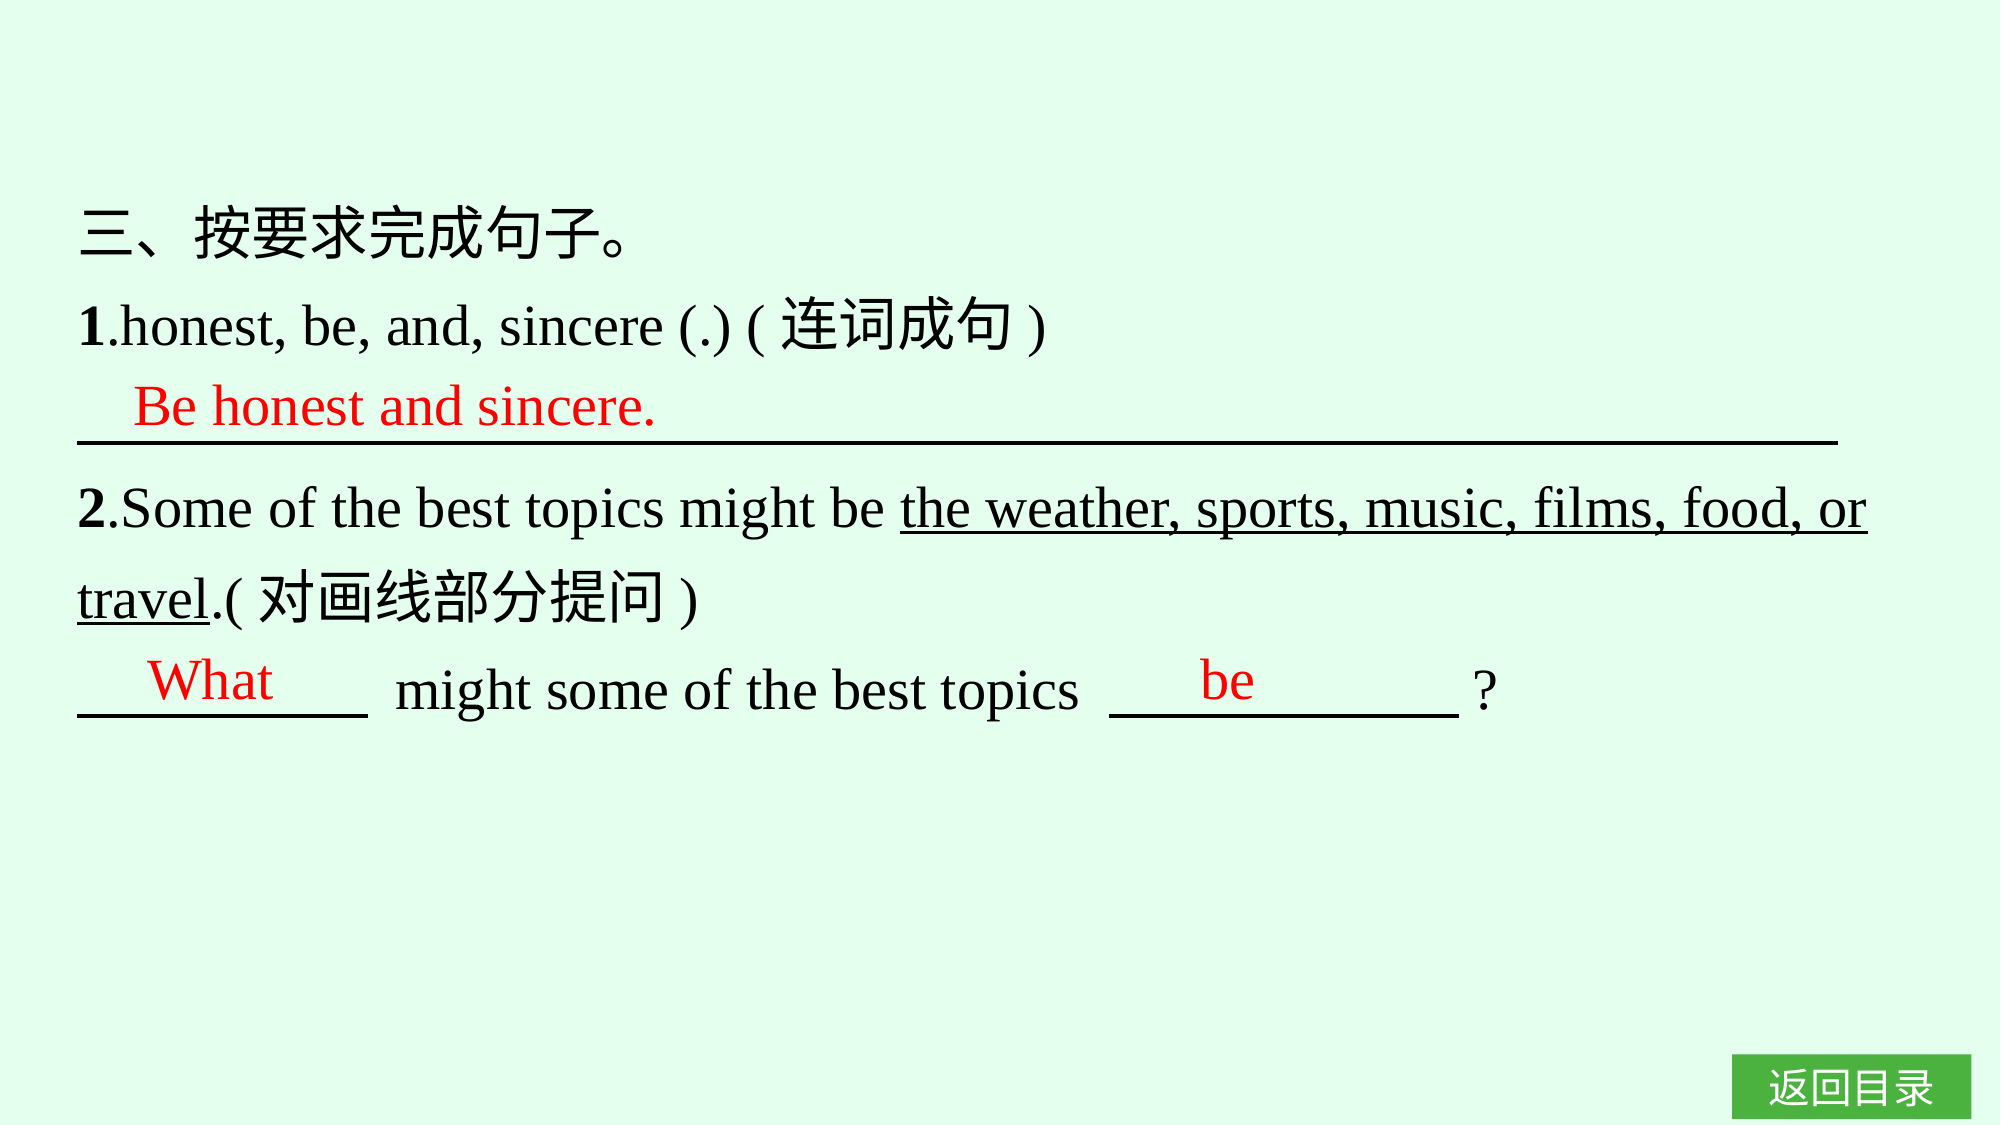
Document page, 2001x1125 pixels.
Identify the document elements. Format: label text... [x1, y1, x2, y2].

text_box Be honest and sincere. [118, 345, 673, 445]
text_box 三、按要求完成句子。 1.honest, be, and, sincere (.) (连词成句) 2.Some of the best topics might be the weather, sports, music, films, food, or travel.(对画线部分提问) might some of the best topics ? [62, 168, 1938, 729]
text_box What be [132, 620, 1272, 719]
